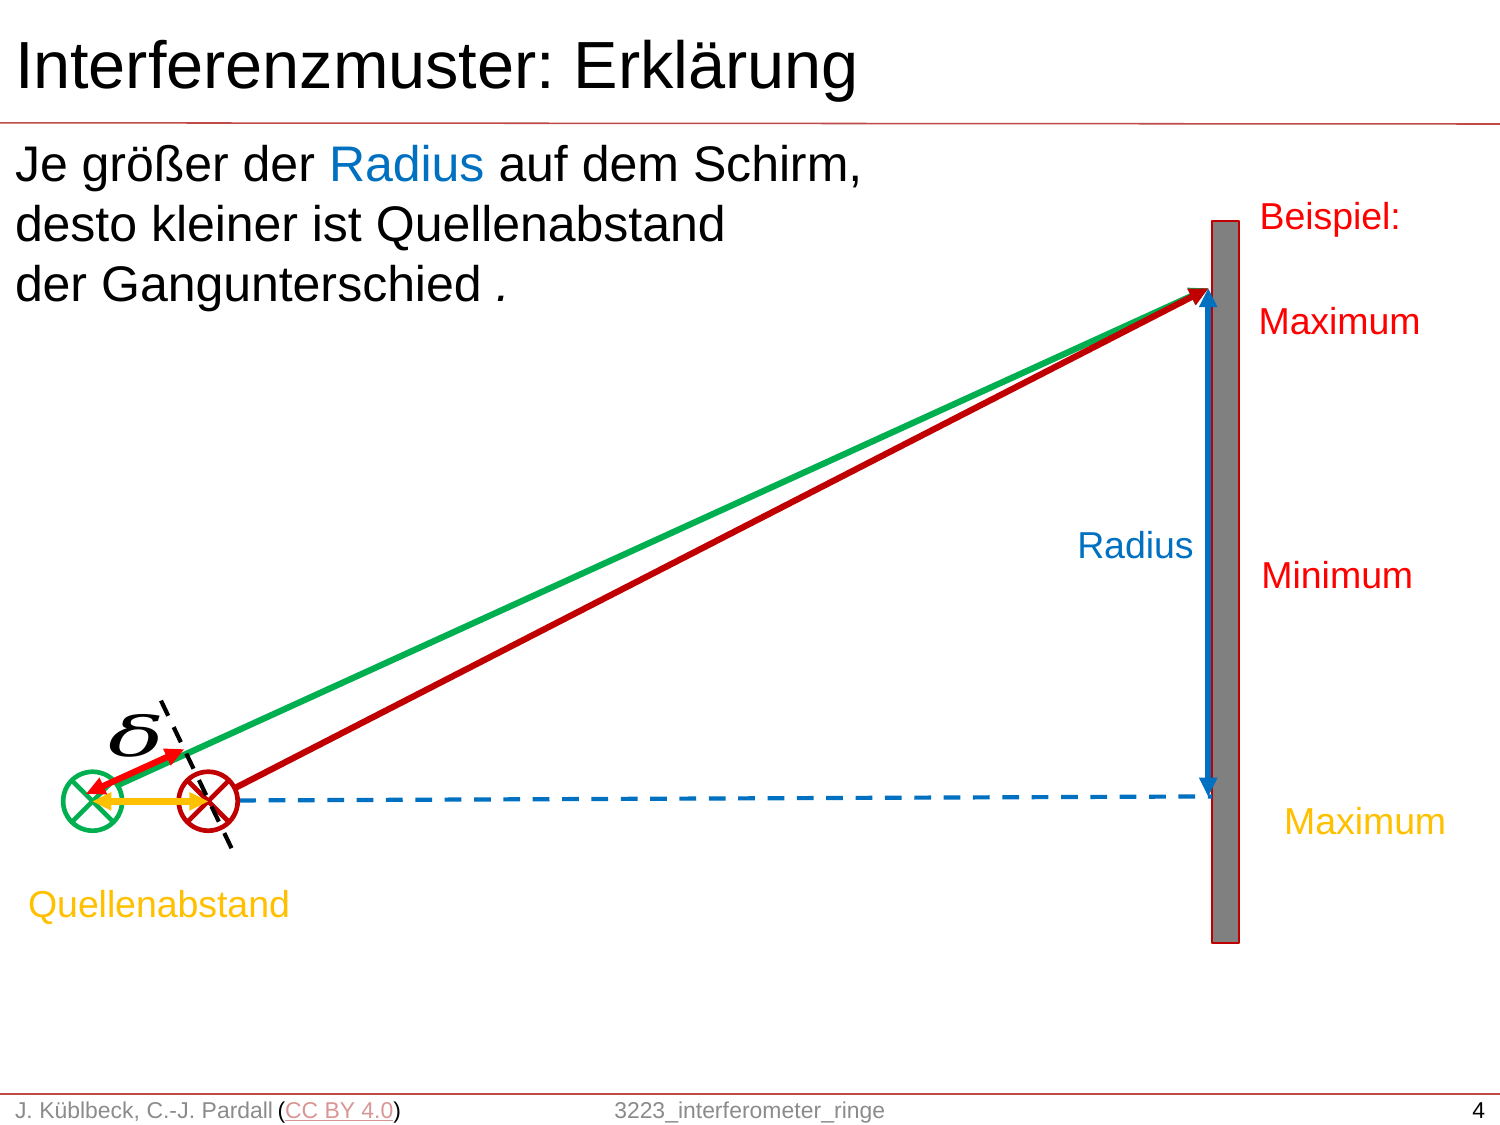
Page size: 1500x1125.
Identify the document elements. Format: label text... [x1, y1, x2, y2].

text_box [62, 220, 1240, 944]
footer 3223_interferometer_ringe [512, 1094, 988, 1125]
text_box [1239, 184, 1489, 853]
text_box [27, 700, 305, 926]
title Interferenzmuster: Erklärung [0, 0, 1500, 123]
slide_number J. Küblbeck, C.-J. Pardall [0, 1094, 350, 1125]
